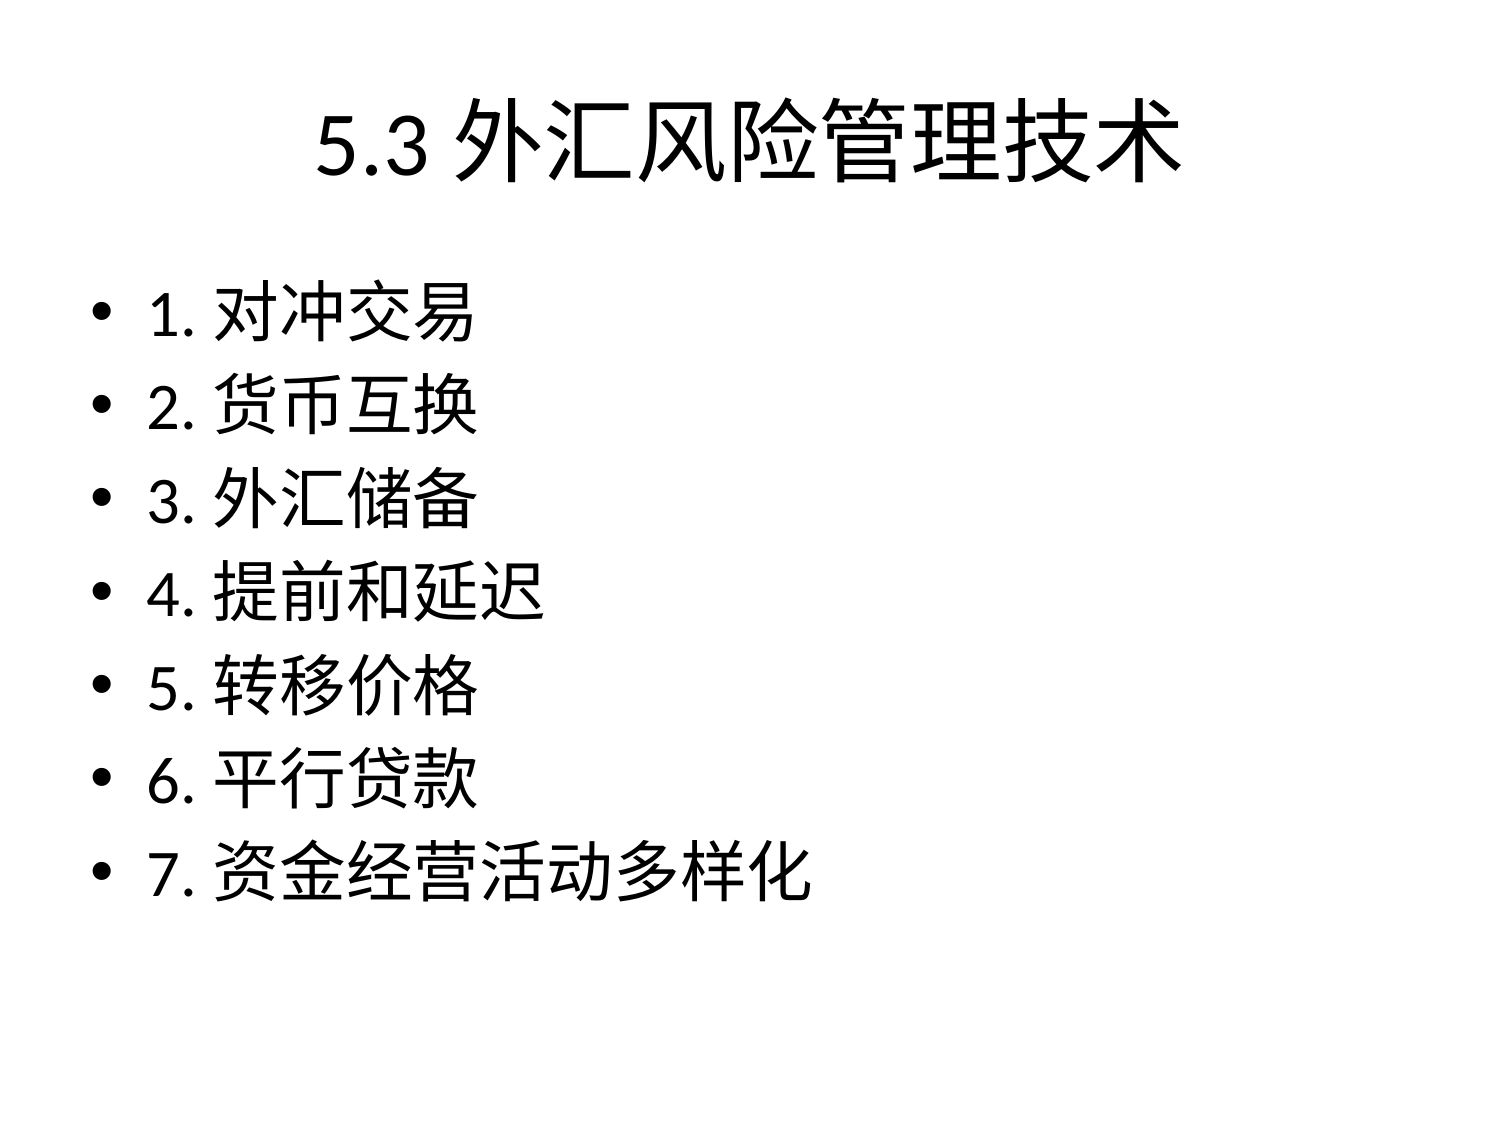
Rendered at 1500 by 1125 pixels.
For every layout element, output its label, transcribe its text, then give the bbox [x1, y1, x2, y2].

title 5.3外汇风险管理技术 [75, 45, 1425, 233]
list 1.对冲交易 2.货币互换 3.外汇储备 4.提前和延迟 5.转移价格 6.平行贷款 7.资金经营活动多样化 [75, 262, 1425, 1005]
